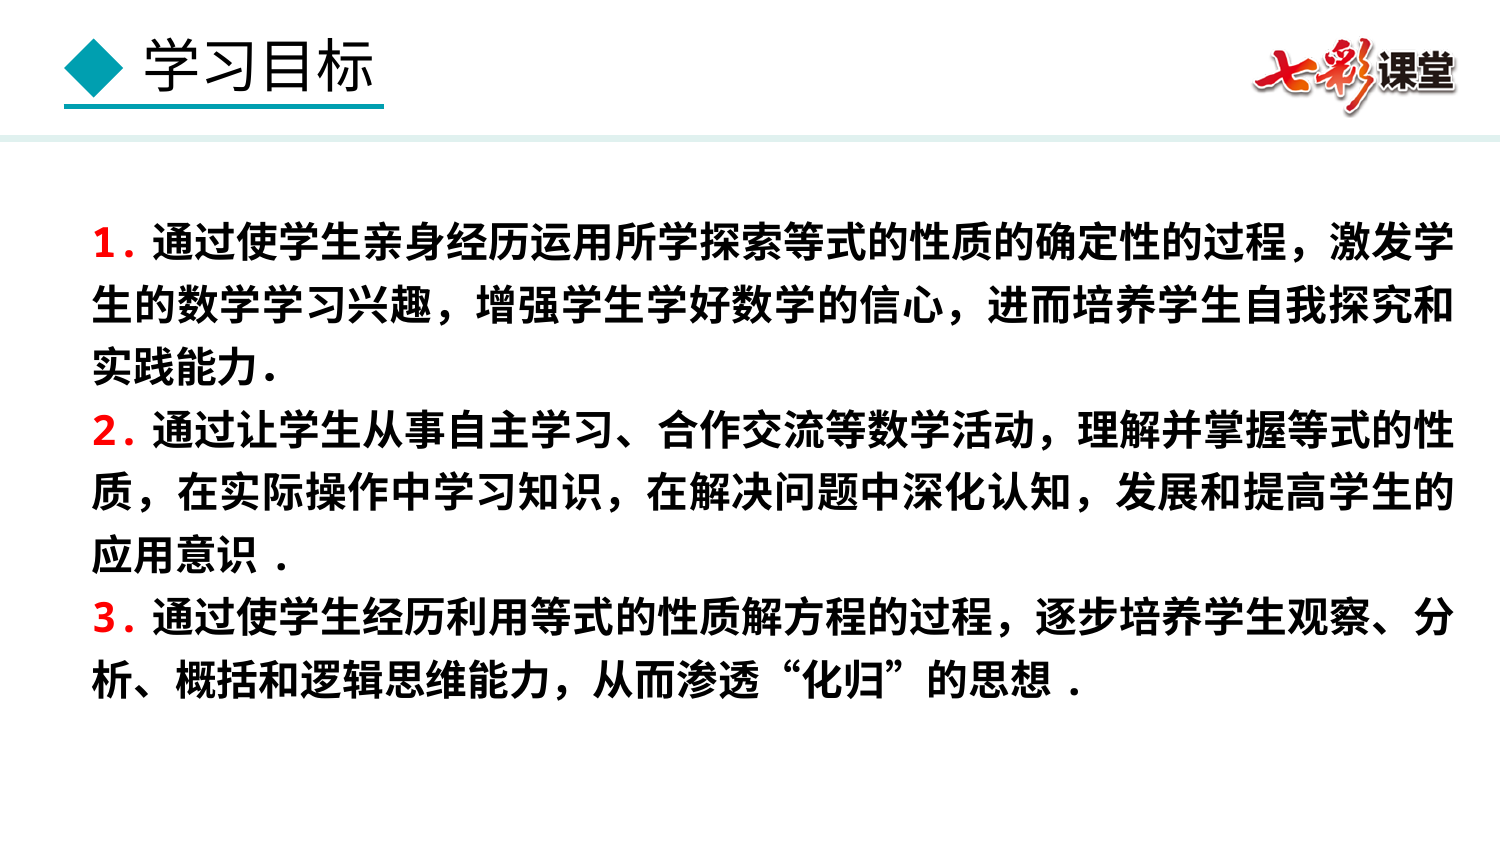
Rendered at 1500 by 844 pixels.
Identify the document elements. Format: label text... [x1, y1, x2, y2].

text_box 1.通过使学生亲身经历运用所学探索等式的性质的确定性的过程，激发学生的数学学习兴趣，增强学生学好数学的信心，进而培养学生自我探究和实践能力． 2.通过让学生从事自主学习、合作交流等数学活动，理解并掌握等式的性质，在实际操作中学习知识，在解决问题中深化认知，发展和提高学生的应用意识. 3.通过使学生经历利用等式的性质解方程的过程，逐步培养学生观察、分析、概括和逻辑思维能力，从而渗透“化归”的思想. [76, 196, 1471, 711]
picture [1249, 32, 1461, 118]
